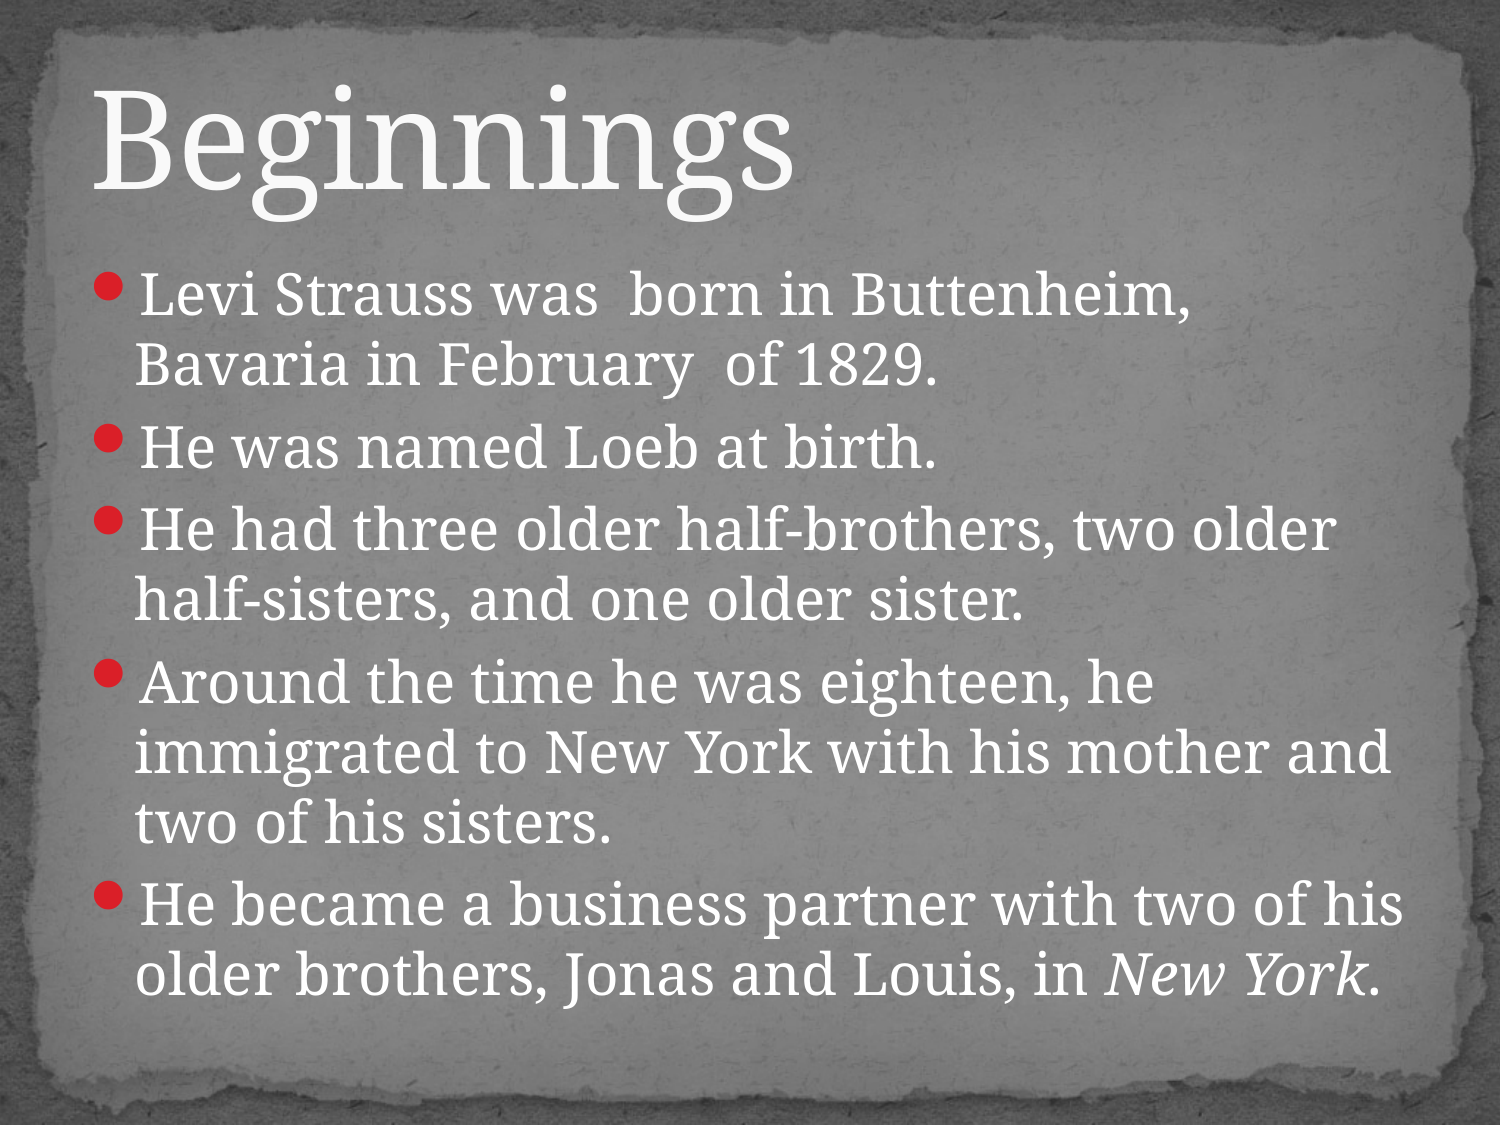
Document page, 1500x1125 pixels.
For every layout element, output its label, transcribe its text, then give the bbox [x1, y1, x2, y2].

title Beginnings [74, 24, 1425, 225]
list Levi Strauss was born in Buttenheim, Bavaria in February of 1829. He was named Loeb at birth. He had three older half-brothers, two older half-sisters, and one older sister. Around the time he was eighteen, he immigrated to New York with his mother and two of his sisters. He became a business partner with two of his older brothers, Jonas and Louis, in New York. [75, 249, 1425, 1000]
